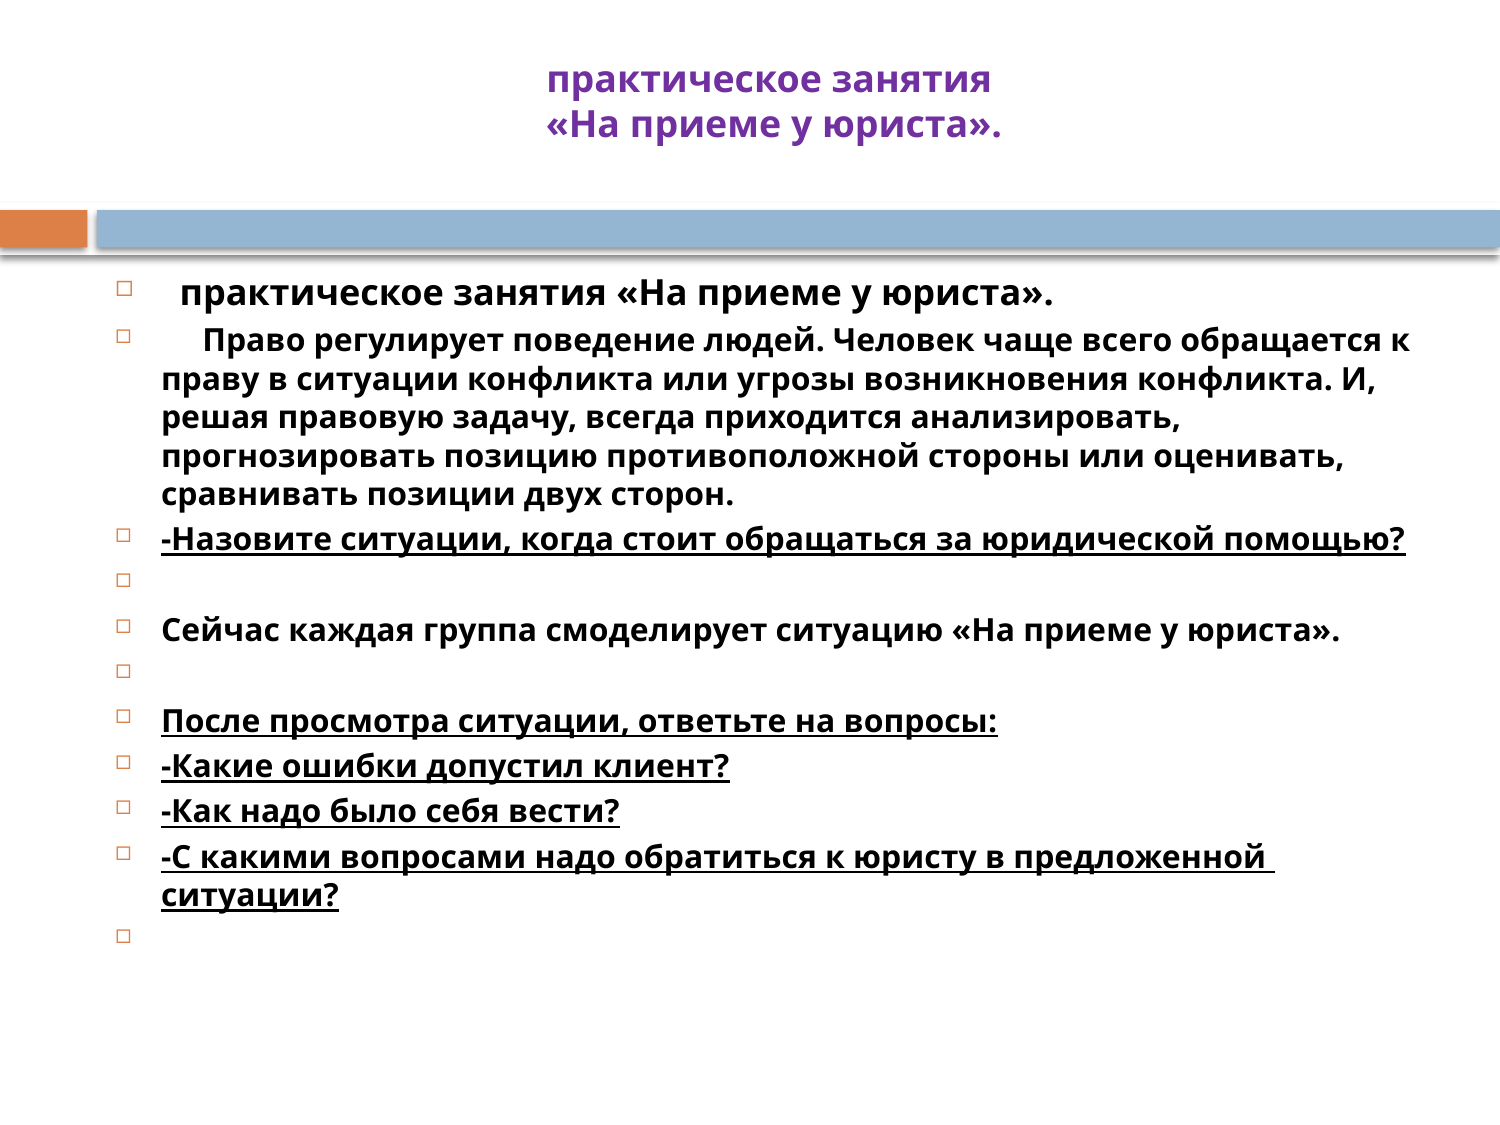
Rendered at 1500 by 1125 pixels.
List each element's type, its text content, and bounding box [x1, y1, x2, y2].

title практическое занятия «На приеме у юриста». [105, 46, 1443, 153]
list практическое занятия «На приеме у юриста». Право регулирует поведение людей. Человек чаще всего обращается к праву в ситуации конфликта или угрозы возникновения конфликта. И, решая правовую задачу, всегда приходится анализировать, прогнозировать позицию противоположной стороны или оценивать, сравнивать позиции двух сторон. -Назовите ситуации, когда стоит обращаться за юридической помощью? Сейчас каждая группа смоделирует ситуацию «На приеме у юриста». После просмотра ситуации, ответьте на вопросы: -Какие ошибки допустил клиент? -Как надо было себя вести? -С какими вопросами надо обратиться к юристу в предложенной ситуации? [100, 262, 1438, 1000]
